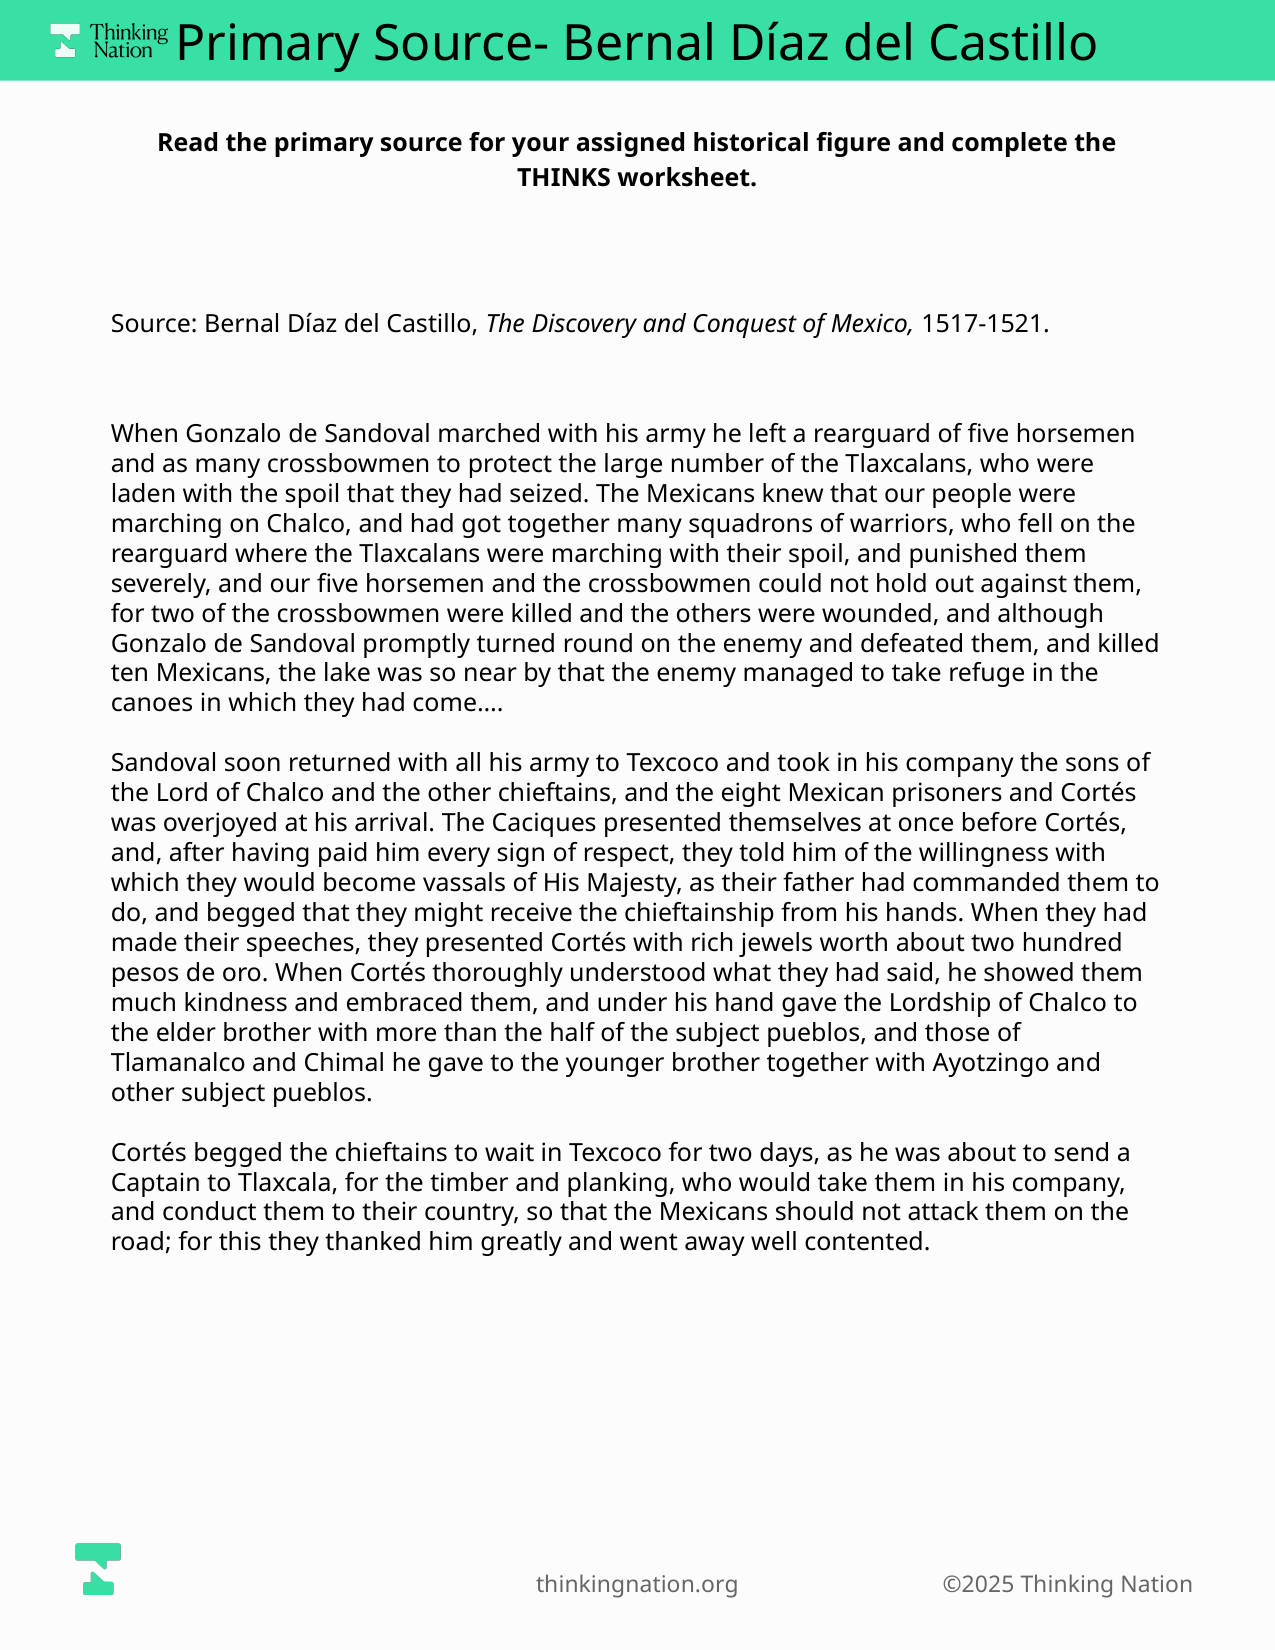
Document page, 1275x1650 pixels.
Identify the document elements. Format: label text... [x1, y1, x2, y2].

text_box ©2025 Thinking Nation [907, 1553, 1210, 1605]
text_box Source: Bernal Díaz del Castillo, The Discovery and Conquest of Mexico, 1517-1521. When Gonzalo de Sandoval marched with his army he left a rearguard of five horsemen and as many crossbowmen to protect the large number of the Tlaxcalans, who were laden with the spoil that they had seized. The Mexicans knew that our people were marching on Chalco, and had got together many squadrons of warriors, who fell on the rearguard where the Tlaxcalans were marching with their spoil, and punished them severely, and our five horsemen and the crossbowmen could not hold out against them, for two of the crossbowmen were killed and the others were wounded, and although Gonzalo de Sandoval promptly turned round on the enemy and defeated them, and killed ten Mexicans, the lake was so near by that the enemy managed to take refuge in the canoes in which they had come…. Sandoval soon returned with all his army to Texcoco and took in his company the sons of the Lord of Chalco and the other chieftains, and the eight Mexican prisoners and Cortés was overjoyed at his arrival. The Caciques presented themselves at once before Cortés, and, after having paid him every sign of respect, they told him of the willingness with which they would become vassals of His Majesty, as their father had commanded them to do, and begged that they might receive the chieftainship from his hands. When they had made their speeches, they presented Cortés with rich jewels worth about two hundred pesos de oro. When Cortés thoroughly understood what they had said, he showed them much kindness and embraced them, and under his hand gave the Lordship of Chalco to the elder brother with more than the half of the subject pueblos, and those of Tlamanalco and Chimal he gave to the younger brother together with Ayotzingo and other subject pueblos. Cortés begged the chieftains to wait in Texcoco for two days, as he was about to send a Captain to Tlaxcala, for the timber and planking, who would take them in his company, and conduct them to their country, so that the Mexicans should not attack them on the road; for this they thanked him greatly and went away well contented. [95, 292, 1179, 1325]
text_box Primary Source- Bernal Díaz del Castillo [0, 0, 1275, 81]
picture [36, 12, 172, 69]
text_box thinkingnation.org [486, 1553, 789, 1605]
text_box Read the primary source for your assigned historical figure and complete the THINKS worksheet. [97, 107, 1178, 292]
picture [62, 1533, 134, 1605]
